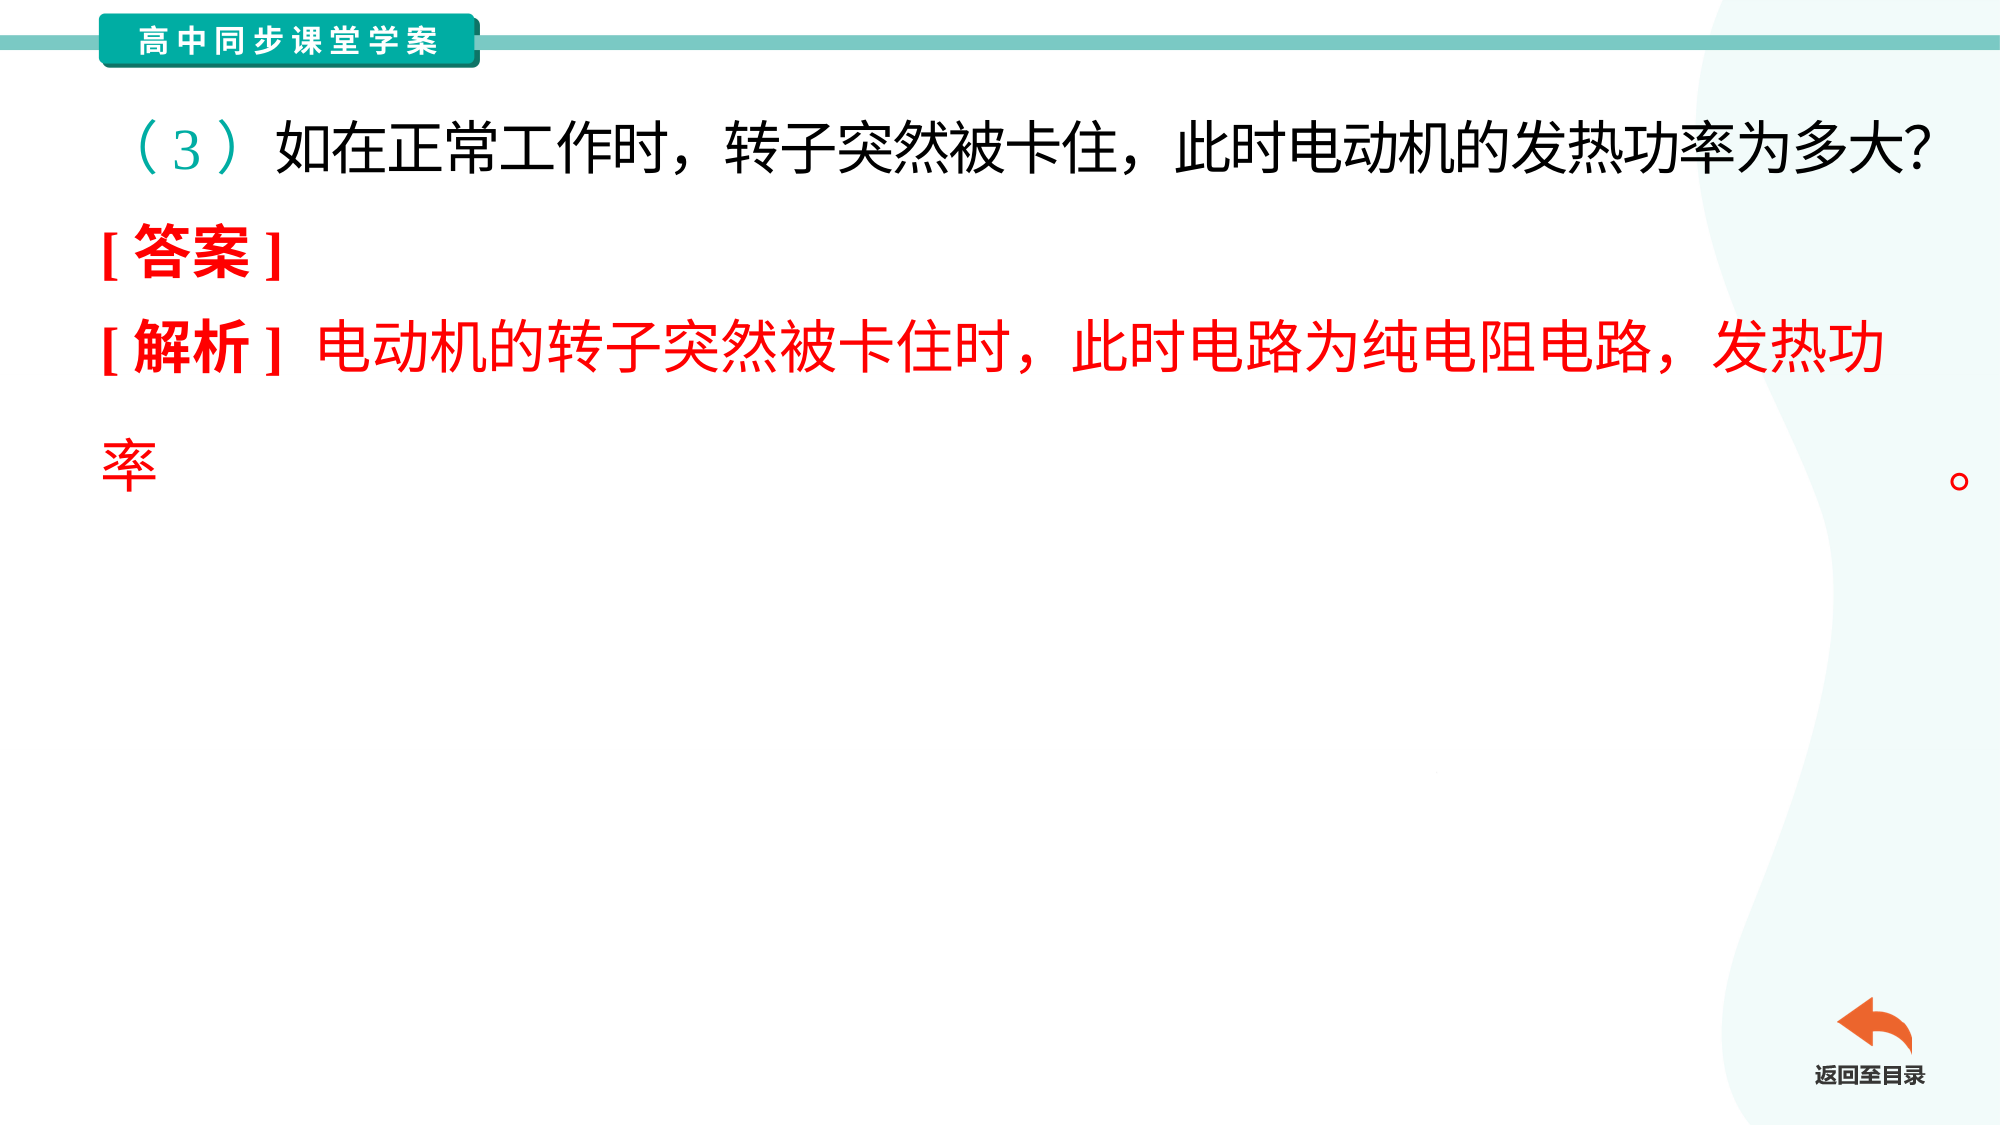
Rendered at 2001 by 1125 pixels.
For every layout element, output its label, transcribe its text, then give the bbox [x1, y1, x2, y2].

picture [0, 0, 2000, 1125]
text_box （3）如在正常工作时，转子突然被卡住，此时电动机的发热功率为多大？ [100, 76, 1899, 170]
